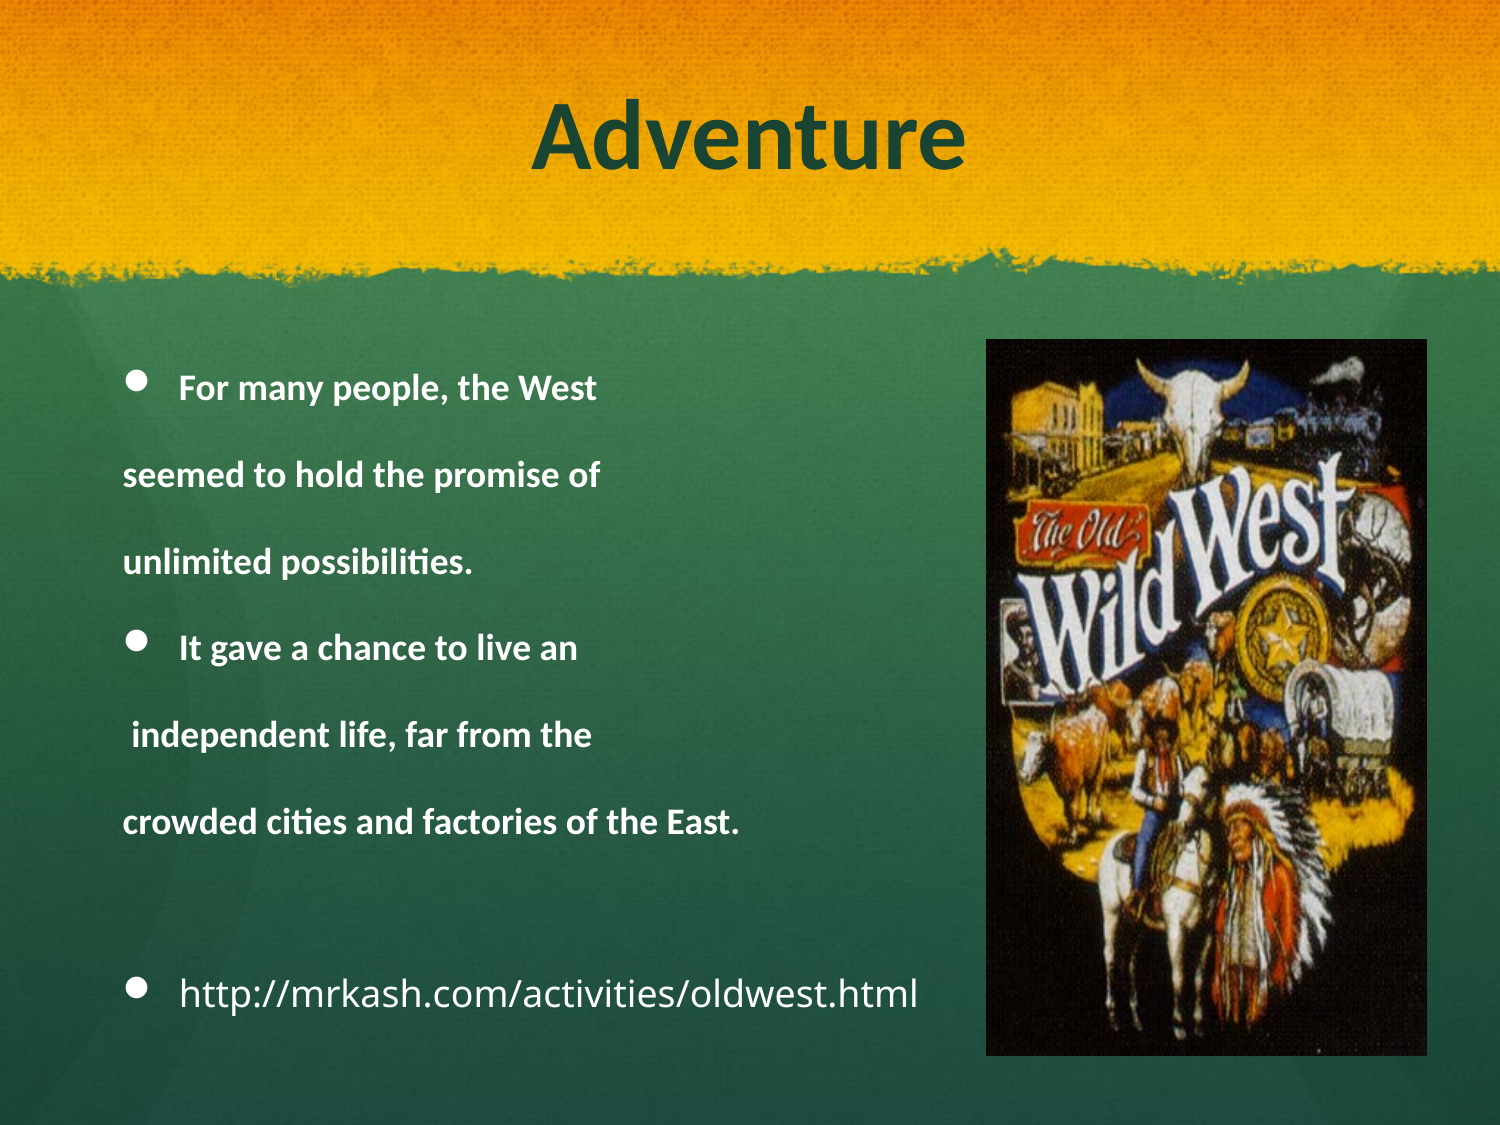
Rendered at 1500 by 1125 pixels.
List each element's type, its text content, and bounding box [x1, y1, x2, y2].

text_box [336, 733, 976, 795]
list For many people, the West seemed to hold the promise of unlimited possibilities. It gave a chance to live an independent life, far from the crowded cities and factories of the East. http://mrkash.com/activities/oldwest.html [107, 355, 976, 1079]
title Adventure [125, 13, 1375, 246]
picture [0, 0, 1500, 1125]
